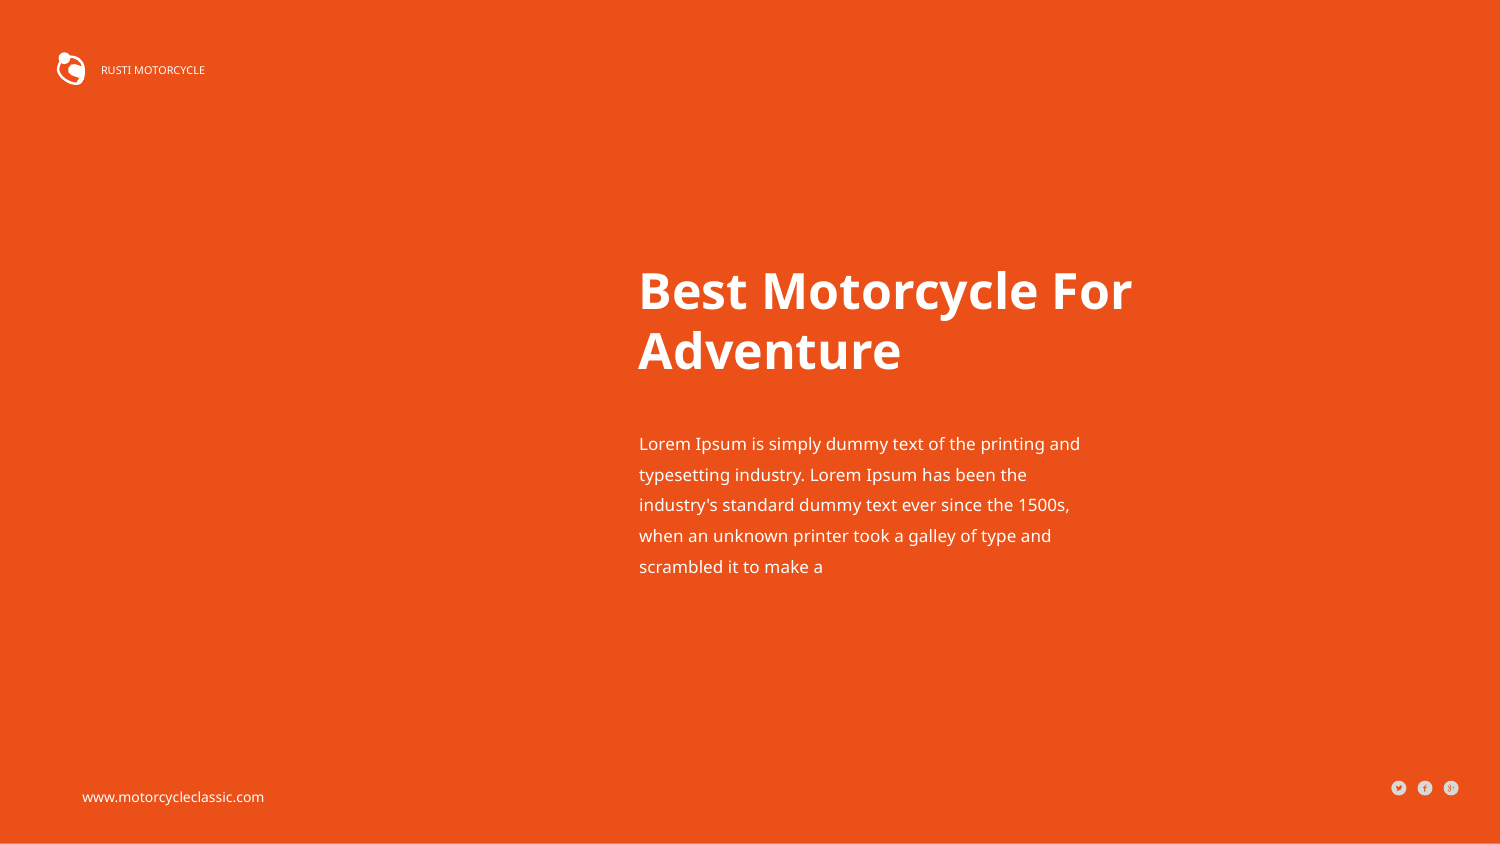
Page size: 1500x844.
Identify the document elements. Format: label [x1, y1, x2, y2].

picture [0, 0, 1500, 844]
text_box [57, 53, 317, 85]
text_box [1391, 780, 1459, 796]
